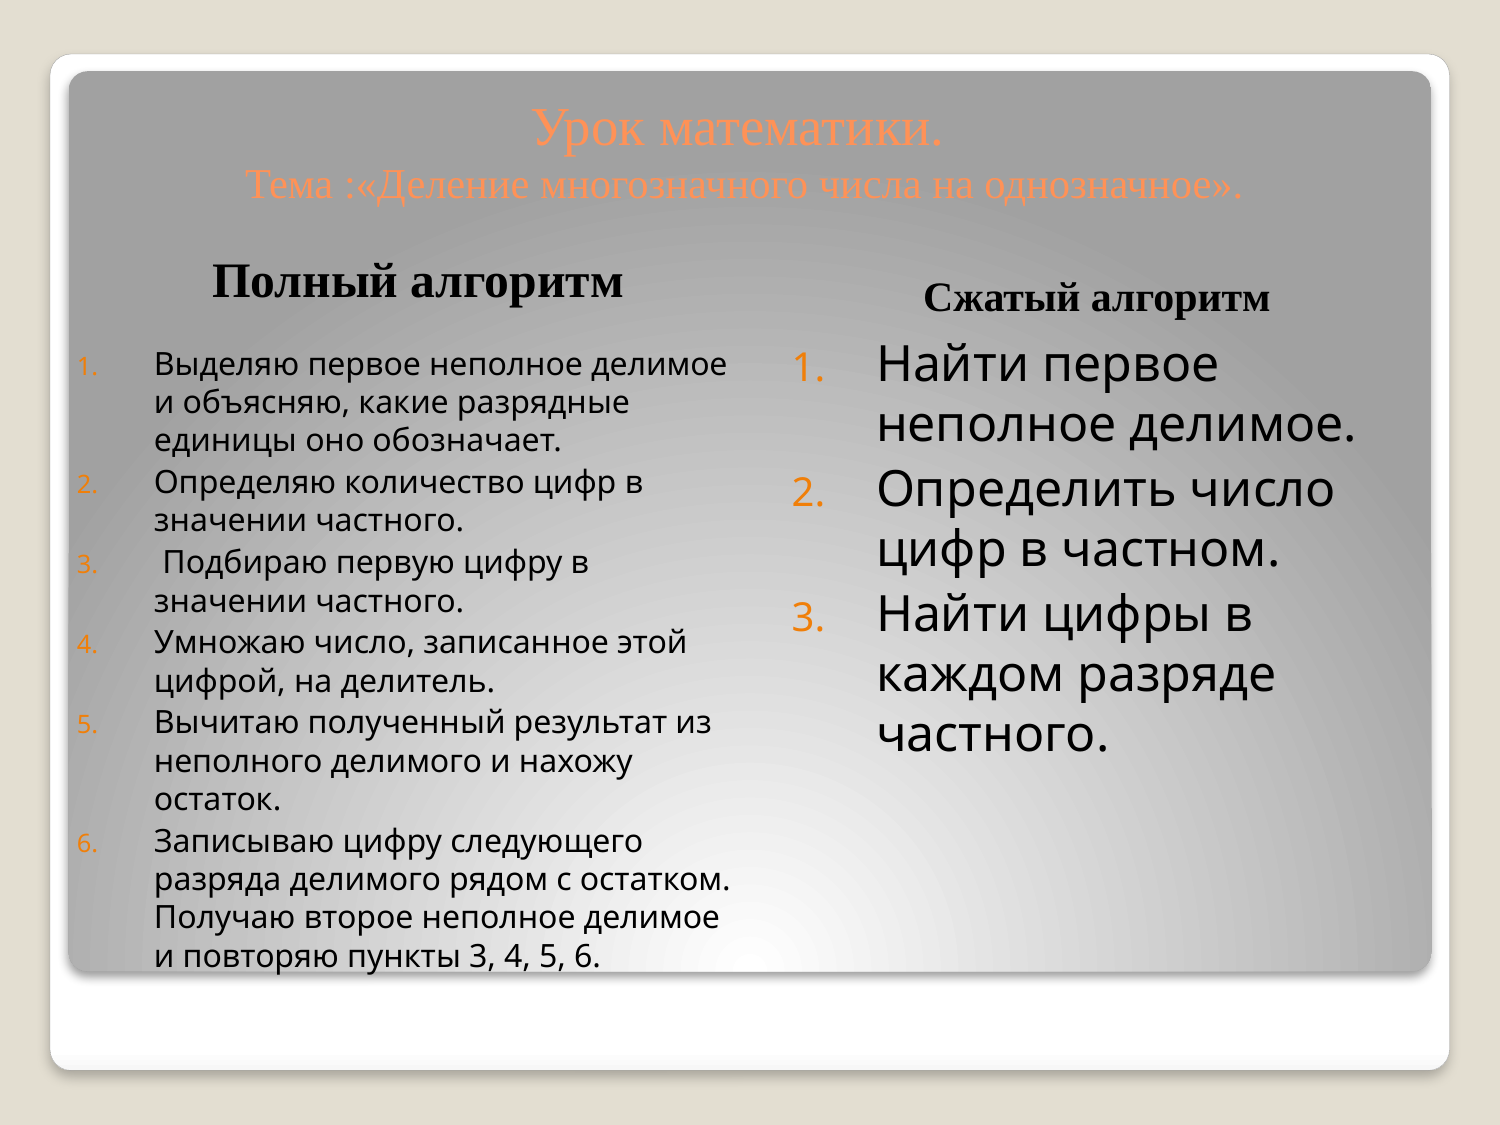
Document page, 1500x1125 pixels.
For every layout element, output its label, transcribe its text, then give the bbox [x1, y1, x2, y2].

title Урок математики. Тема :«Деление многозначного числа на однозначное». [70, 82, 1418, 317]
list Полный алгоритм [82, 210, 745, 317]
list Найти первое неполное делимое. Определить число цифр в частном. Найти цифры в каждом разряде частного. [761, 316, 1465, 961]
list Сжатый алгоритм [761, 210, 1425, 316]
list Выделяю первое неполное делимое и объясняю, какие разрядные единицы оно обозначает. Определяю количество цифр в значении частного. Подбираю первую цифру в значении частного. Умножаю число, записанное этой цифрой, на делитель. Вычитаю полученный результат из неполного делимого и нахожу остаток. Записываю цифру следующего разряда делимого рядом с остатком. Получаю второе неполное делимое и повторяю пункты 3, 4, 5, 6. [46, 328, 750, 997]
